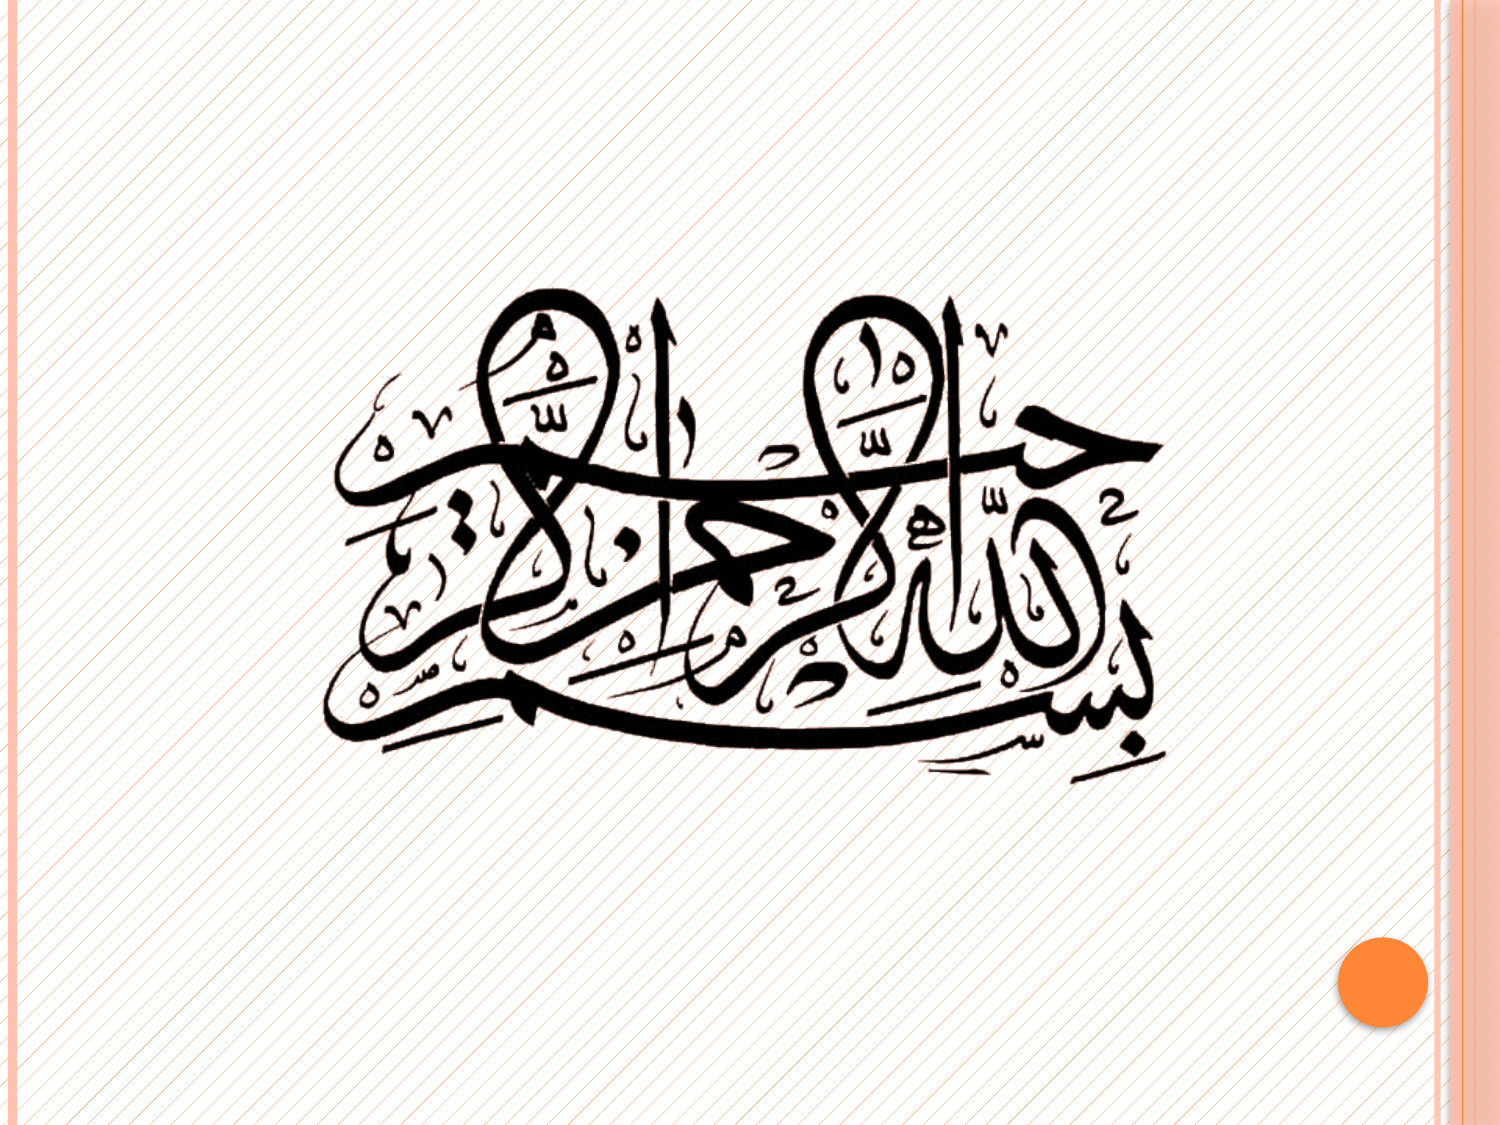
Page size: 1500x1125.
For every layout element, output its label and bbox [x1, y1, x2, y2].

picture [267, 174, 1238, 843]
